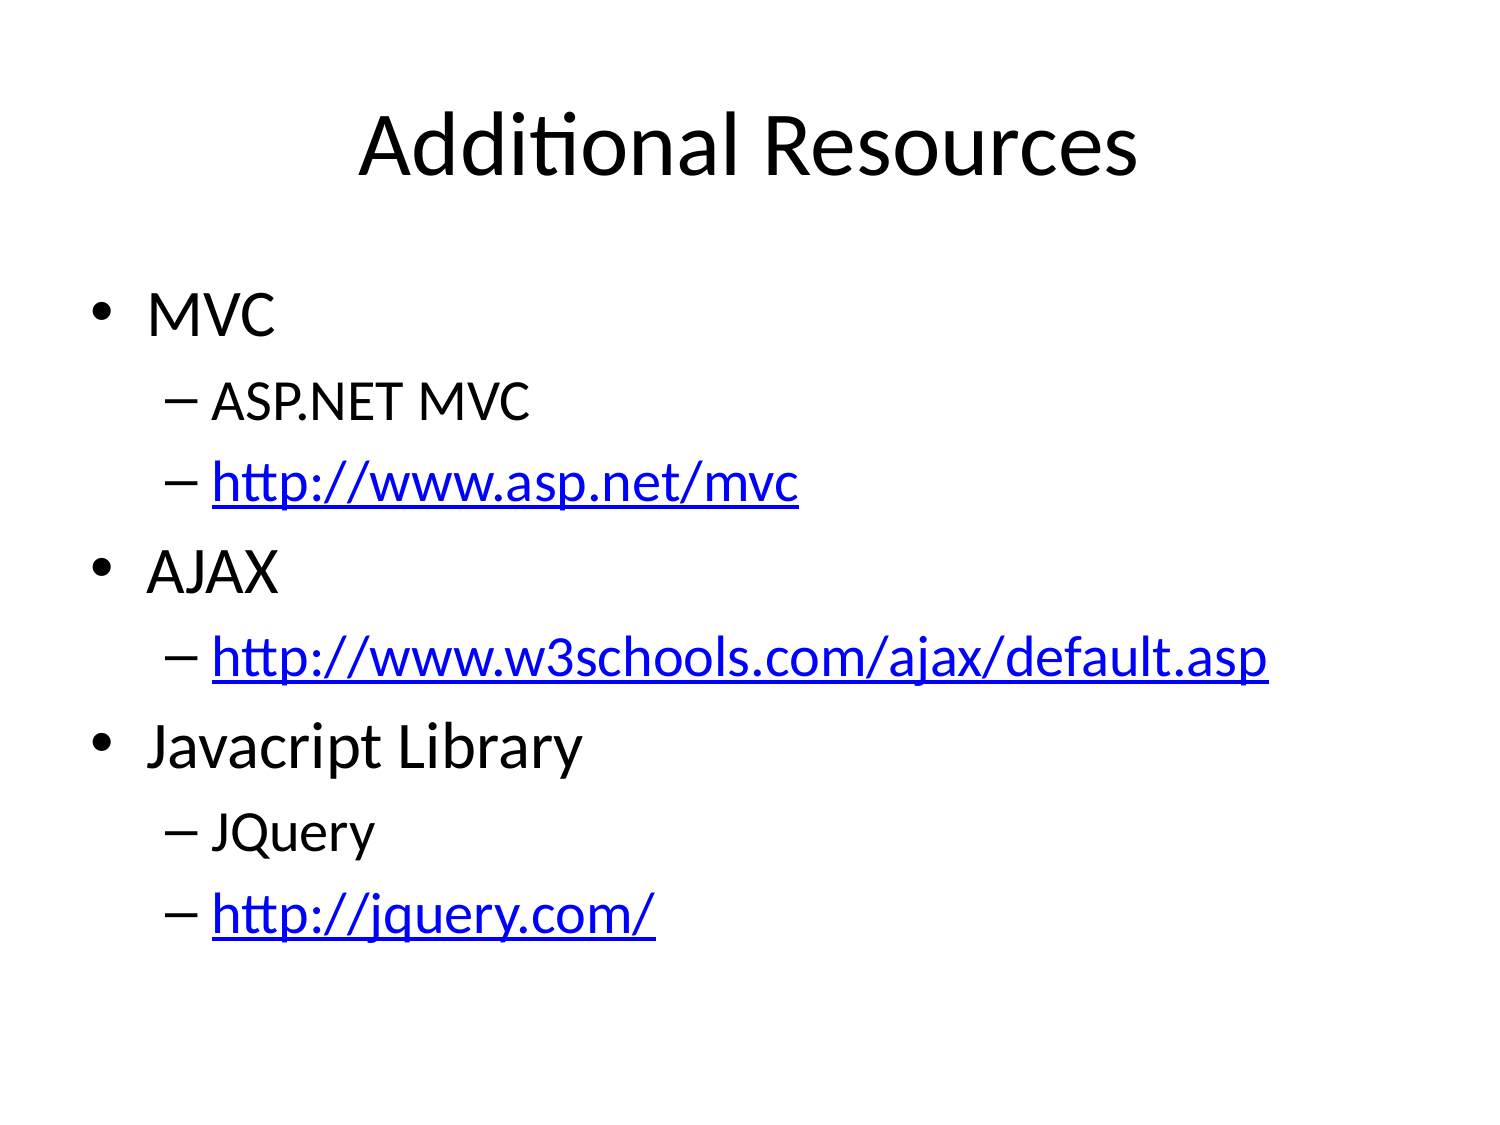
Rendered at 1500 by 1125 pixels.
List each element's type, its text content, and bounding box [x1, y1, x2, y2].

list MVC ASP.NET MVC http://www.asp.net/mvc AJAX http://www.w3schools.com/ajax/default.asp Javacript Library JQuery http://jquery.com/ [75, 262, 1425, 1005]
title Additional Resources [75, 45, 1425, 233]
